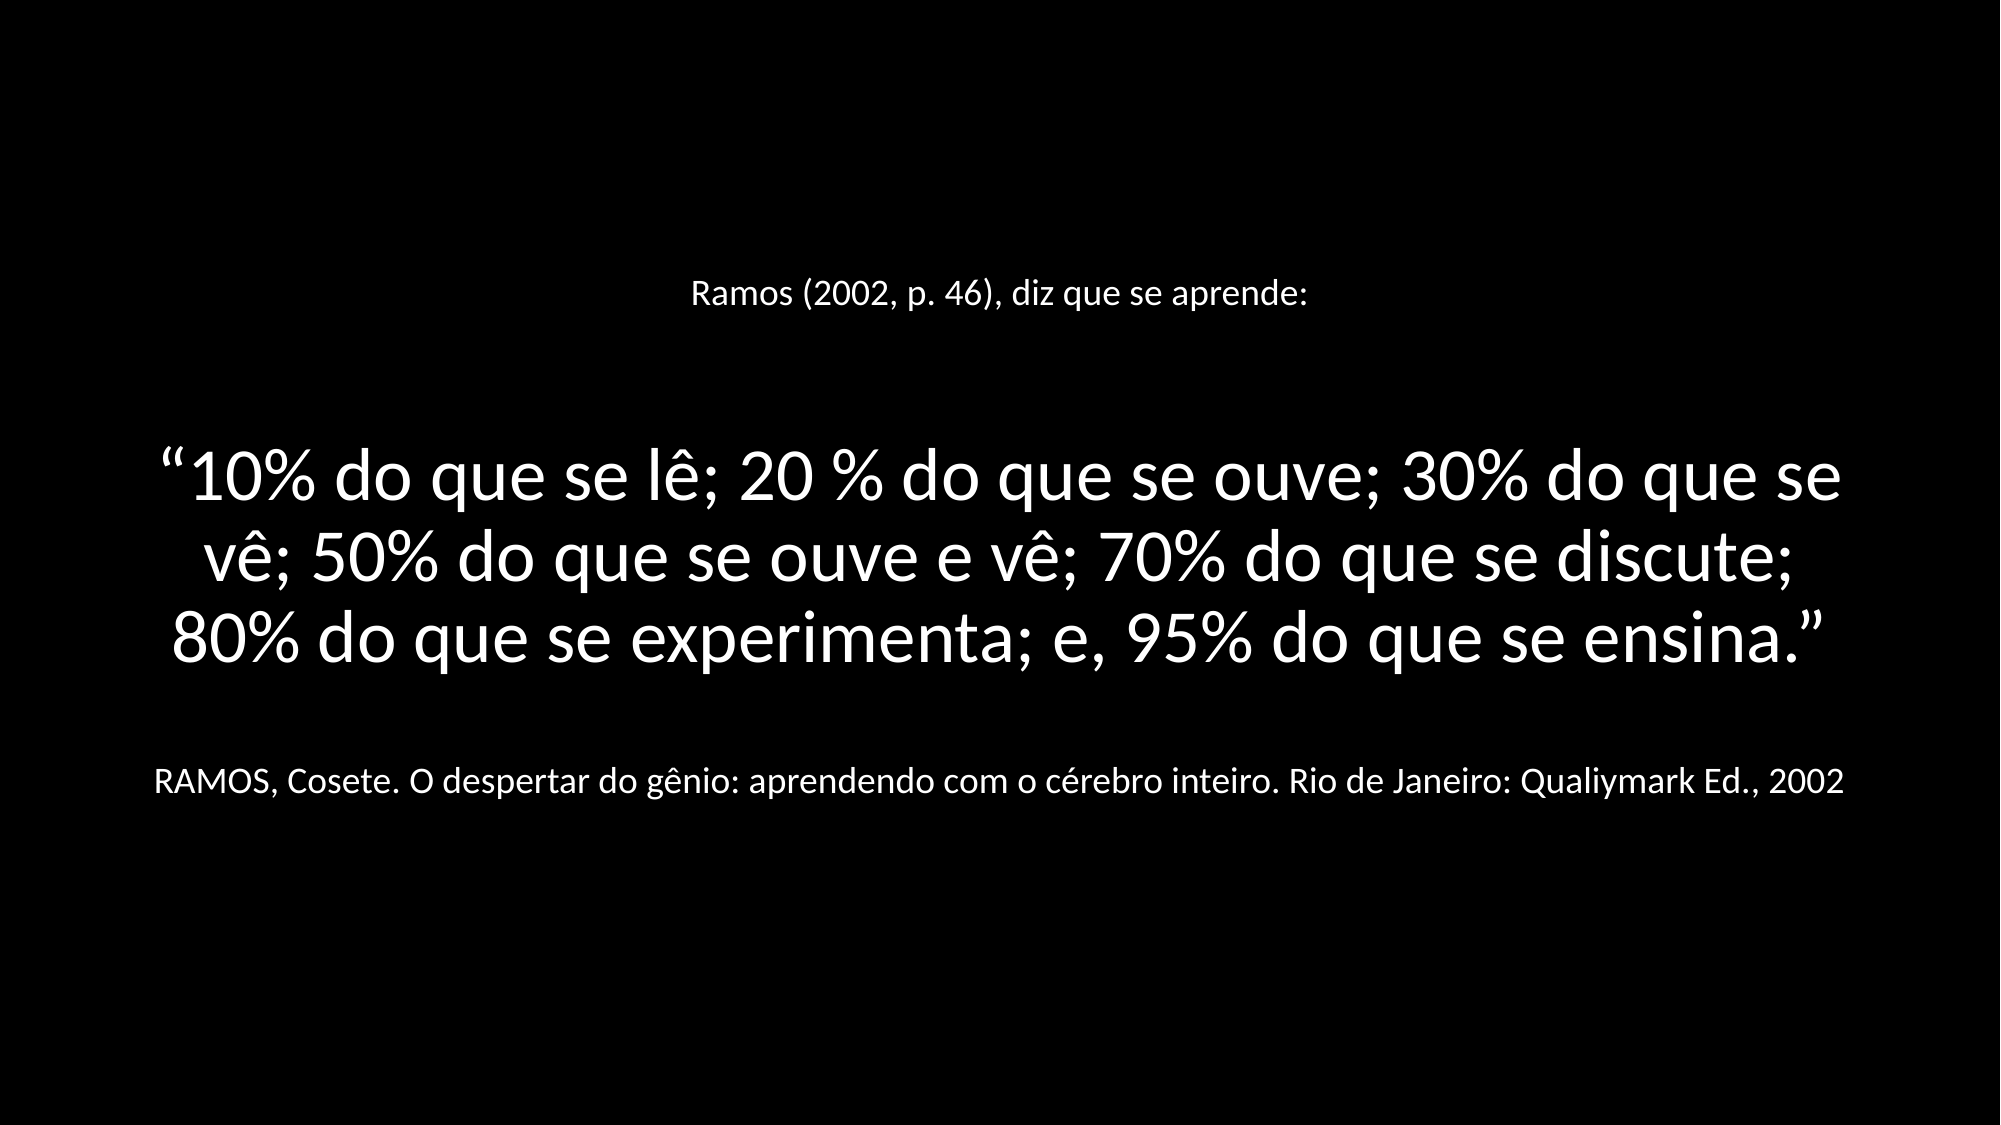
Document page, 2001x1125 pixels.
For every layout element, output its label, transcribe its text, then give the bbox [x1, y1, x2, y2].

text_box Ramos (2002, p. 46), diz que se aprende: “10% do que se lê; 20 % do que se ouve; 30% do que se vê; 50% do que se ouve e vê; 70% do que se discute; 80% do que se experimenta; e, 95% do que se ensina.” RAMOS, Cosete. O despertar do gênio: aprendendo com o cérebro inteiro. Rio de Janeiro: Qualiymark Ed., 2002 [135, 265, 1865, 445]
text_box [0, 0, 2000, 1125]
